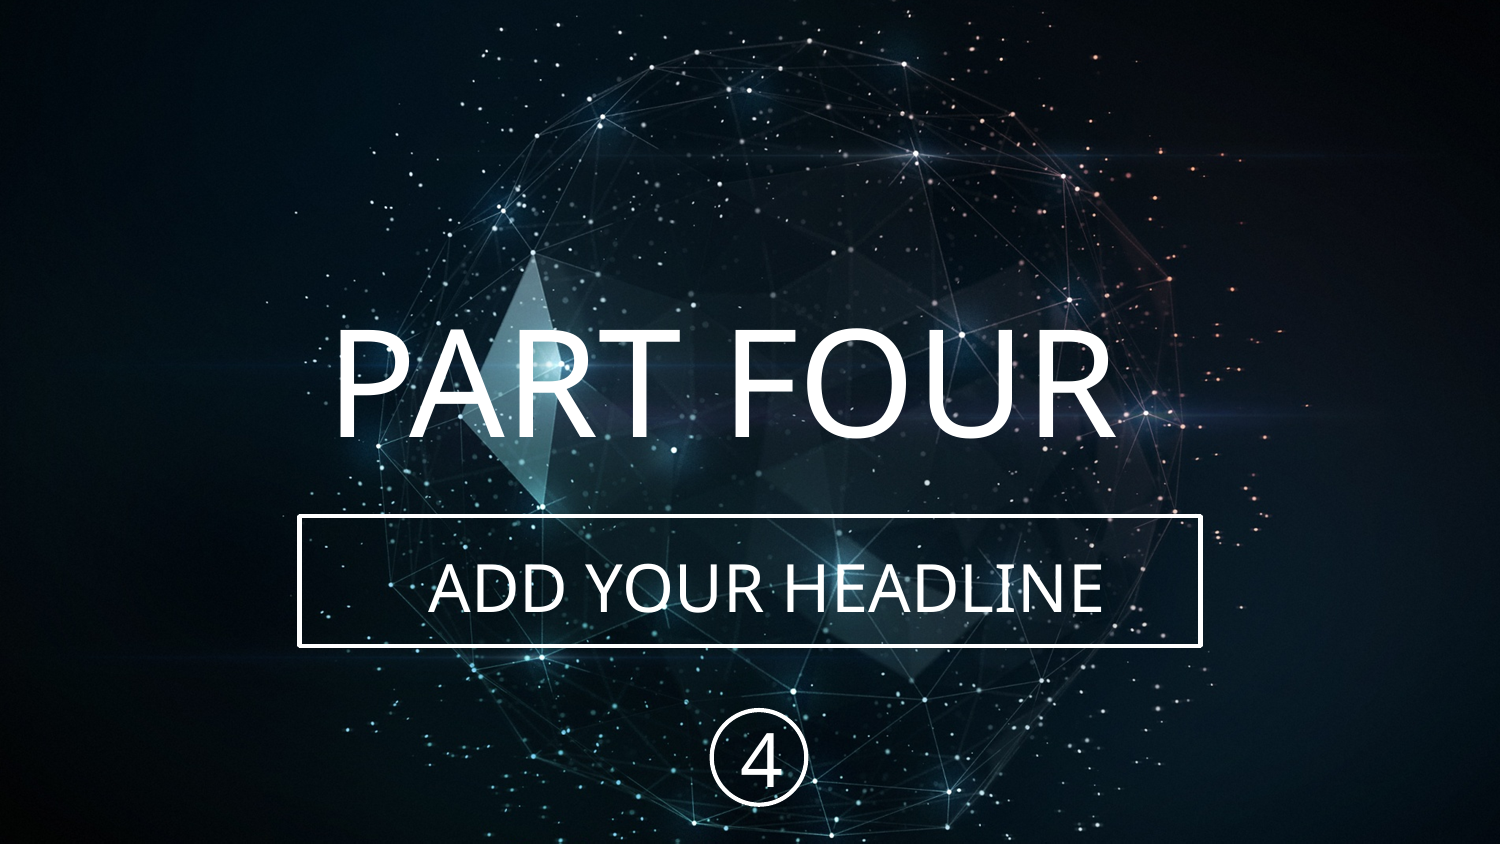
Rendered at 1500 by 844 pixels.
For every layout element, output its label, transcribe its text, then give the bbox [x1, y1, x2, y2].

picture [0, 0, 1500, 844]
text_box PART FOUR [311, 280, 1135, 475]
text_box [299, 516, 1201, 647]
text_box ADD YOUR HEADLINE [413, 538, 1121, 634]
text_box 4 [711, 710, 807, 805]
